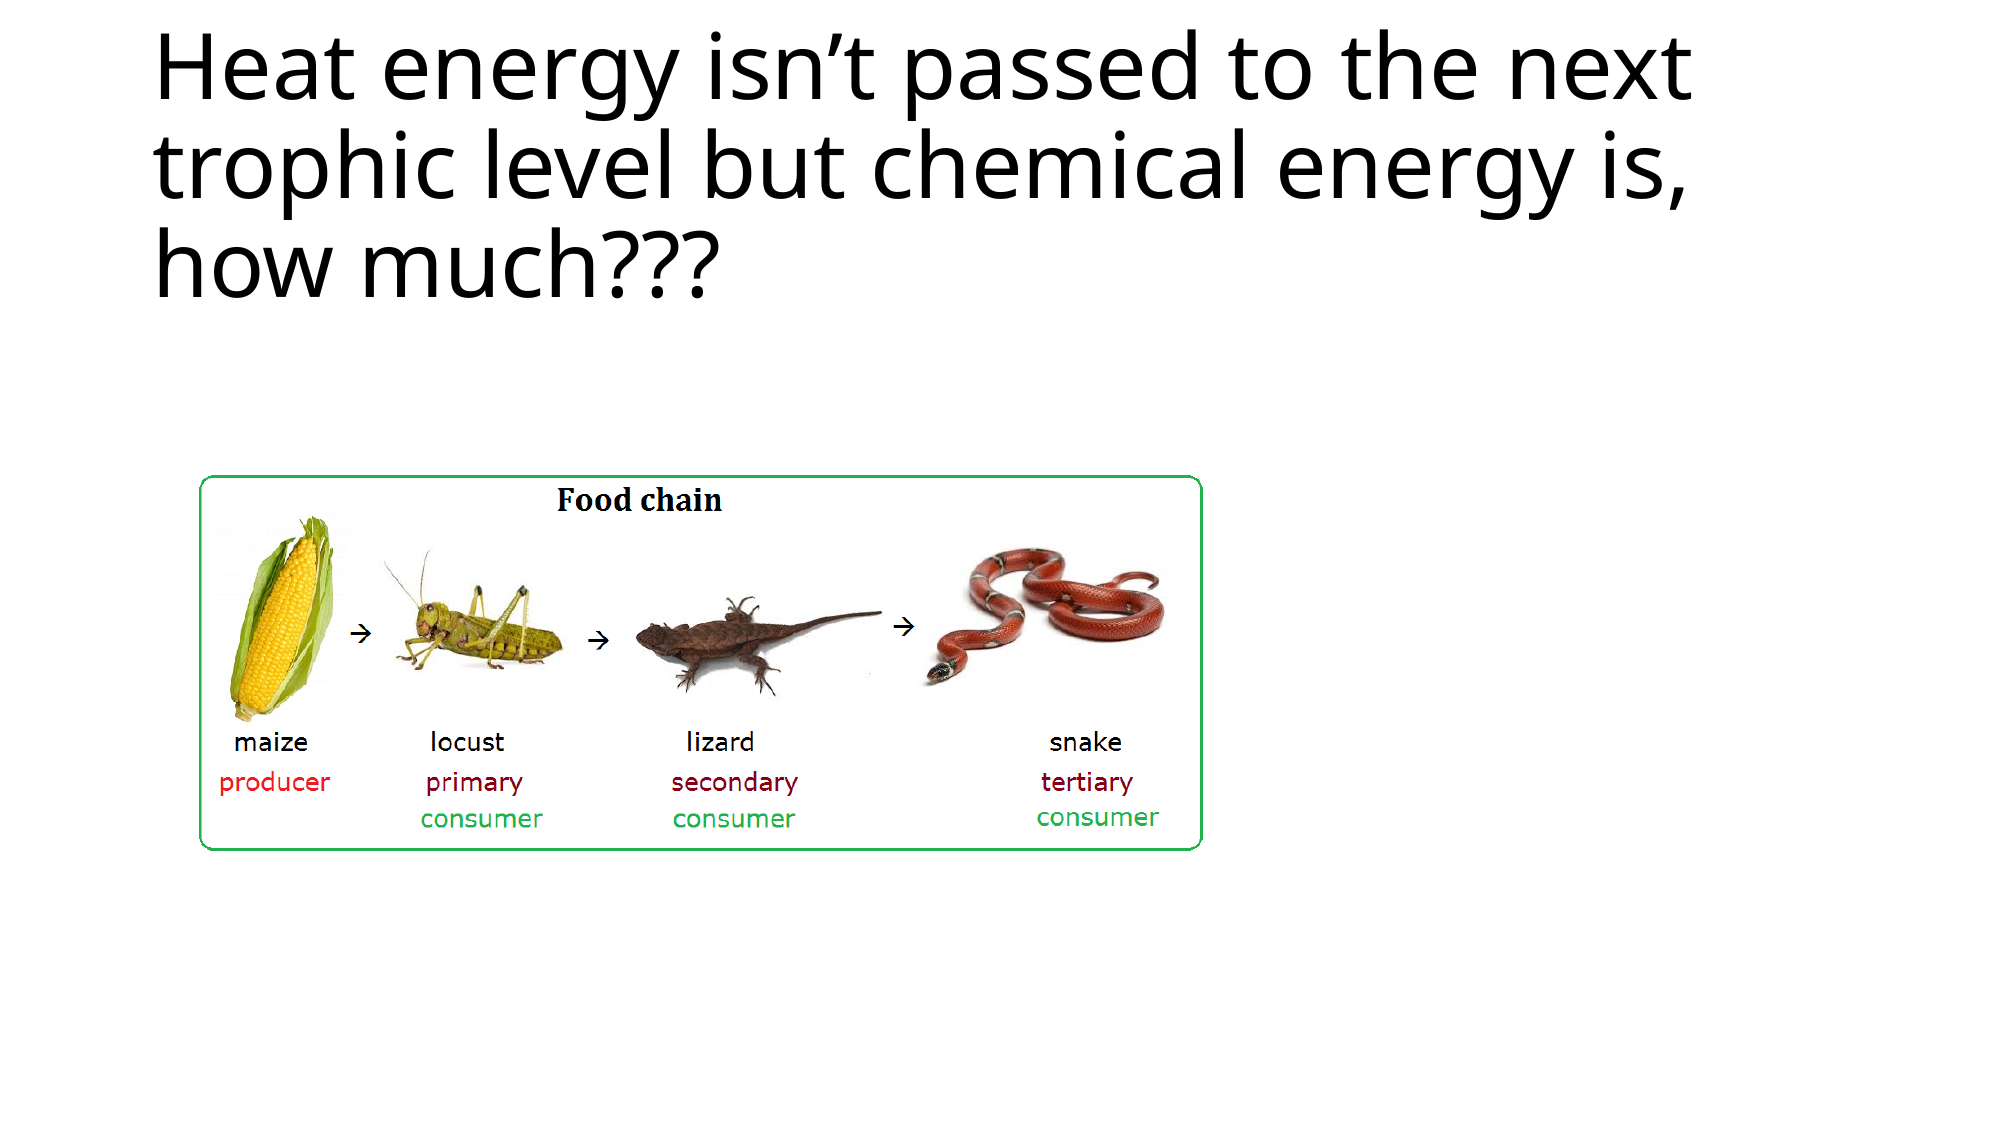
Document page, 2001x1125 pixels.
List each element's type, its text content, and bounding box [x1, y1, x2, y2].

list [188, 459, 1219, 860]
title Heat energy isn’t passed to the next trophic level but chemical energy is, how much??? [137, 59, 1863, 278]
